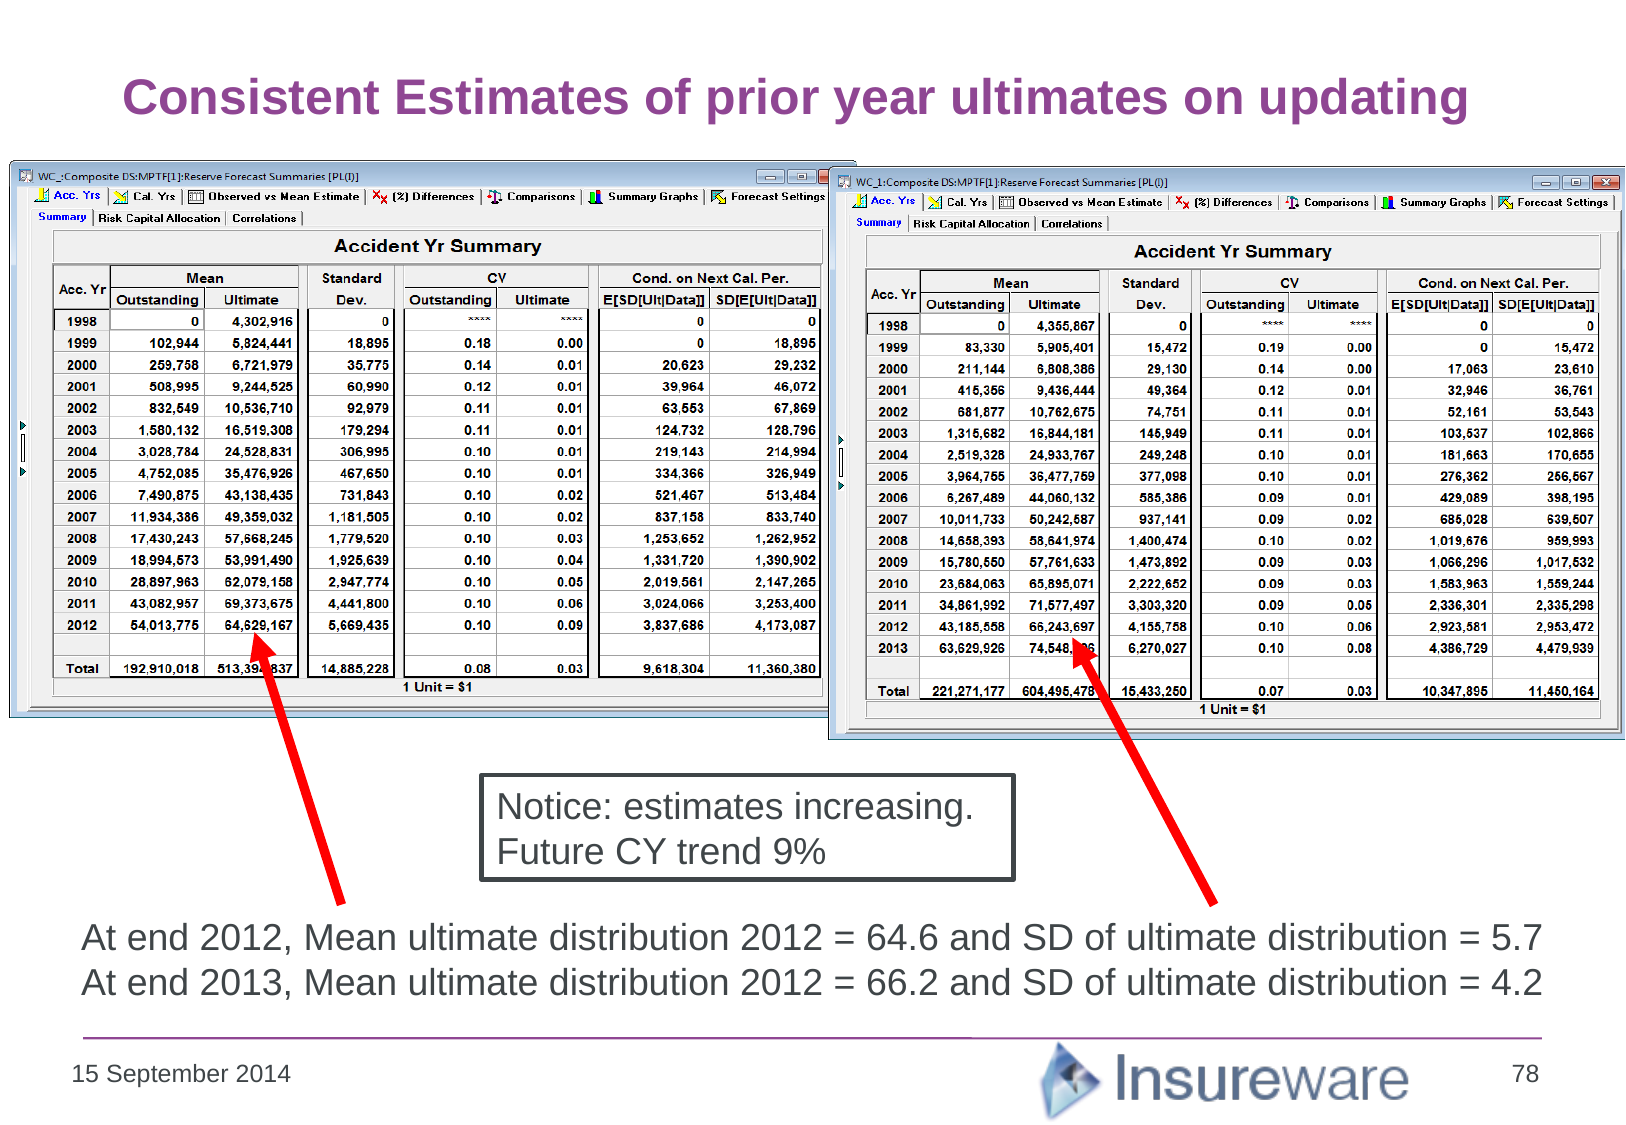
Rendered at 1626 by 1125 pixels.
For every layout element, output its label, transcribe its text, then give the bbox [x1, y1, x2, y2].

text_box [254, 631, 342, 905]
text_box Notice: estimates increasing. Future CY trend 9% [481, 775, 1014, 880]
picture [9, 160, 1625, 740]
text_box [1072, 637, 1215, 906]
text_box At end 2012, Mean ultimate distribution 2012 = 64.6 and SD of ultimate distribution = 5.7 At end 2013, Mean ultimate distribution 2012 = 66.2 and SD of ultimate distribution = 4.2 [9, 905, 1616, 1010]
picture [1036, 1039, 1416, 1125]
slide_number 78 [1439, 1050, 1555, 1106]
title Consistent Estimates of prior year ultimates on updating [107, 0, 1581, 164]
